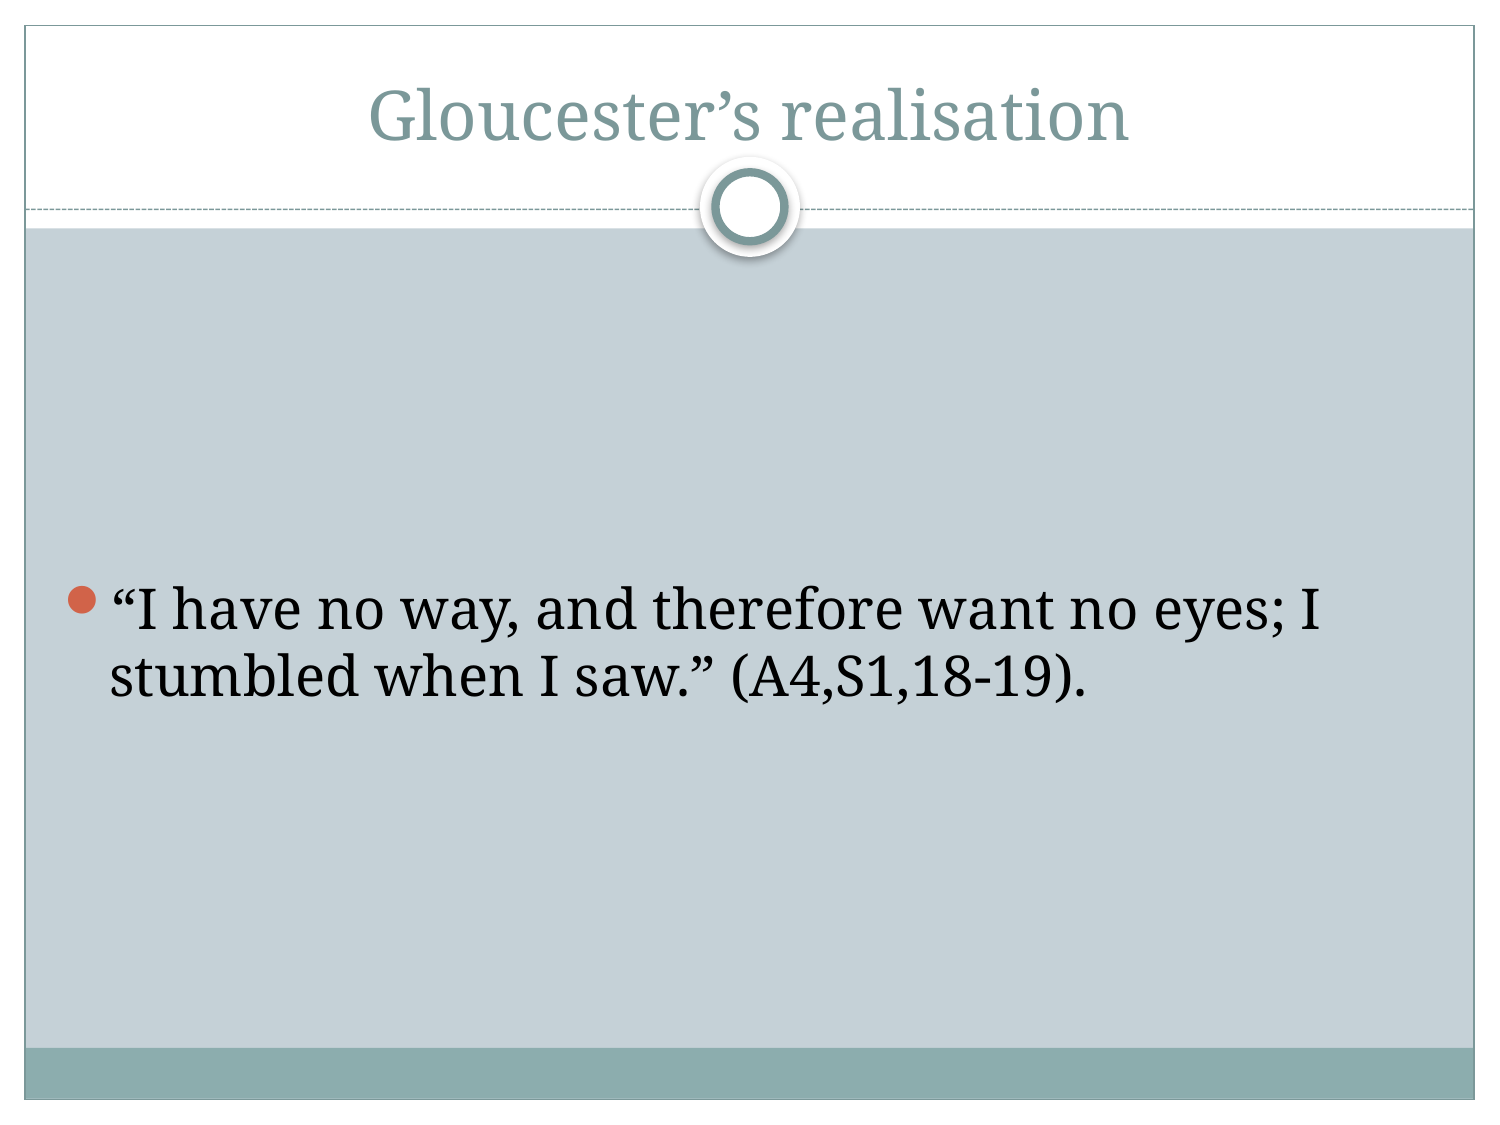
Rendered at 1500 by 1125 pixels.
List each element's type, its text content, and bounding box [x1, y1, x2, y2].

list “I have no way, and therefore want no eyes; I stumbled when I saw.” (A4,S1,18-19). [49, 250, 1445, 1001]
title Gloucester’s realisation [49, 37, 1450, 162]
